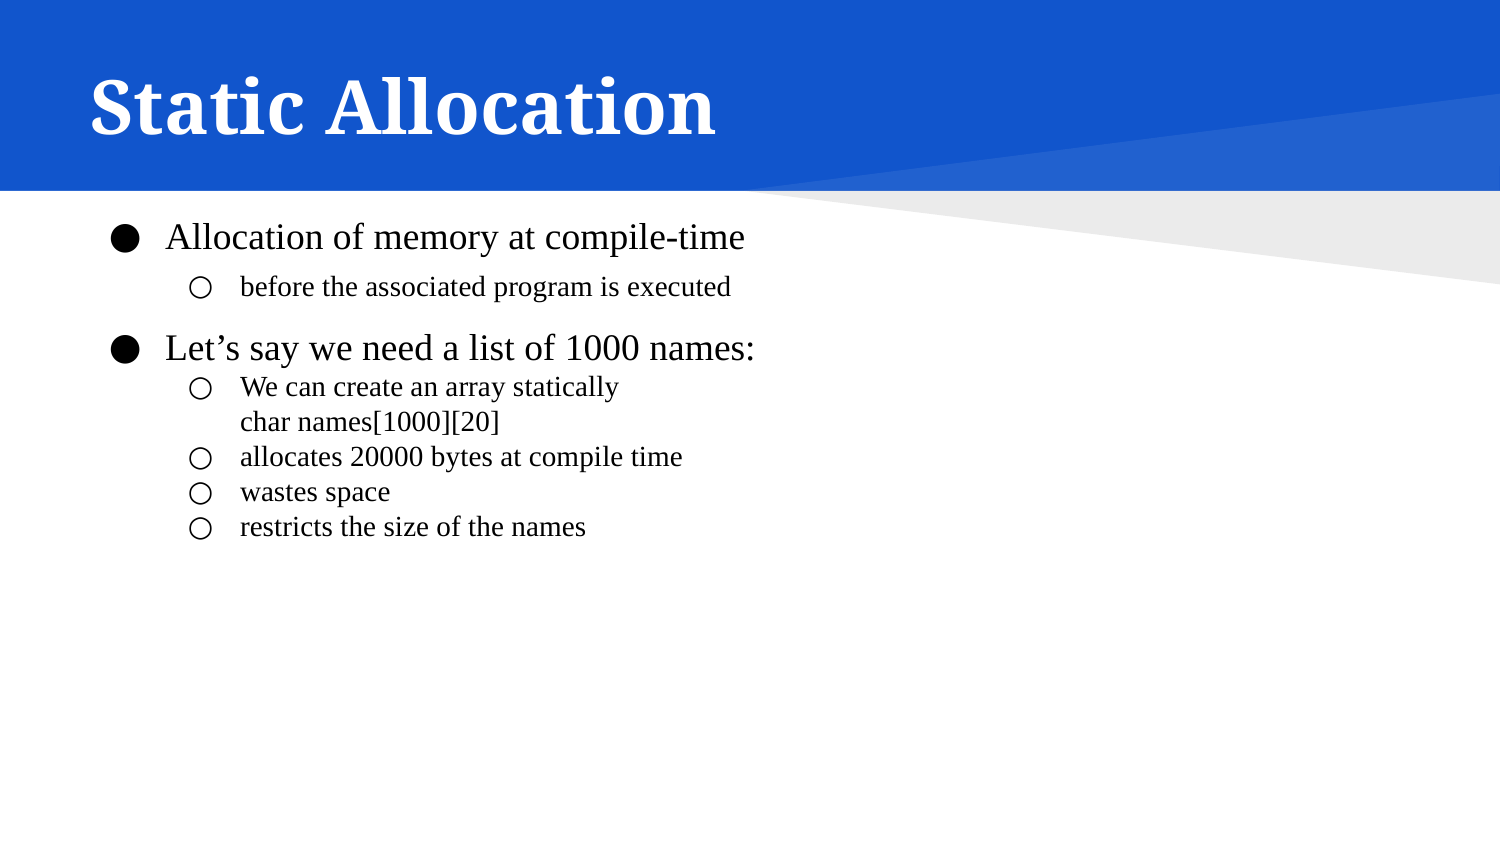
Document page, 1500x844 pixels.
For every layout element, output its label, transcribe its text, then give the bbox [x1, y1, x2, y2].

title Static Allocation [75, 33, 1425, 175]
list Allocation of memory at compile-time before the associated program is executed Let’s say we need a list of 1000 names: We can create an array statically char names[1000][20] allocates 20000 bytes at compile time wastes space restricts the size of the names [75, 196, 1425, 808]
